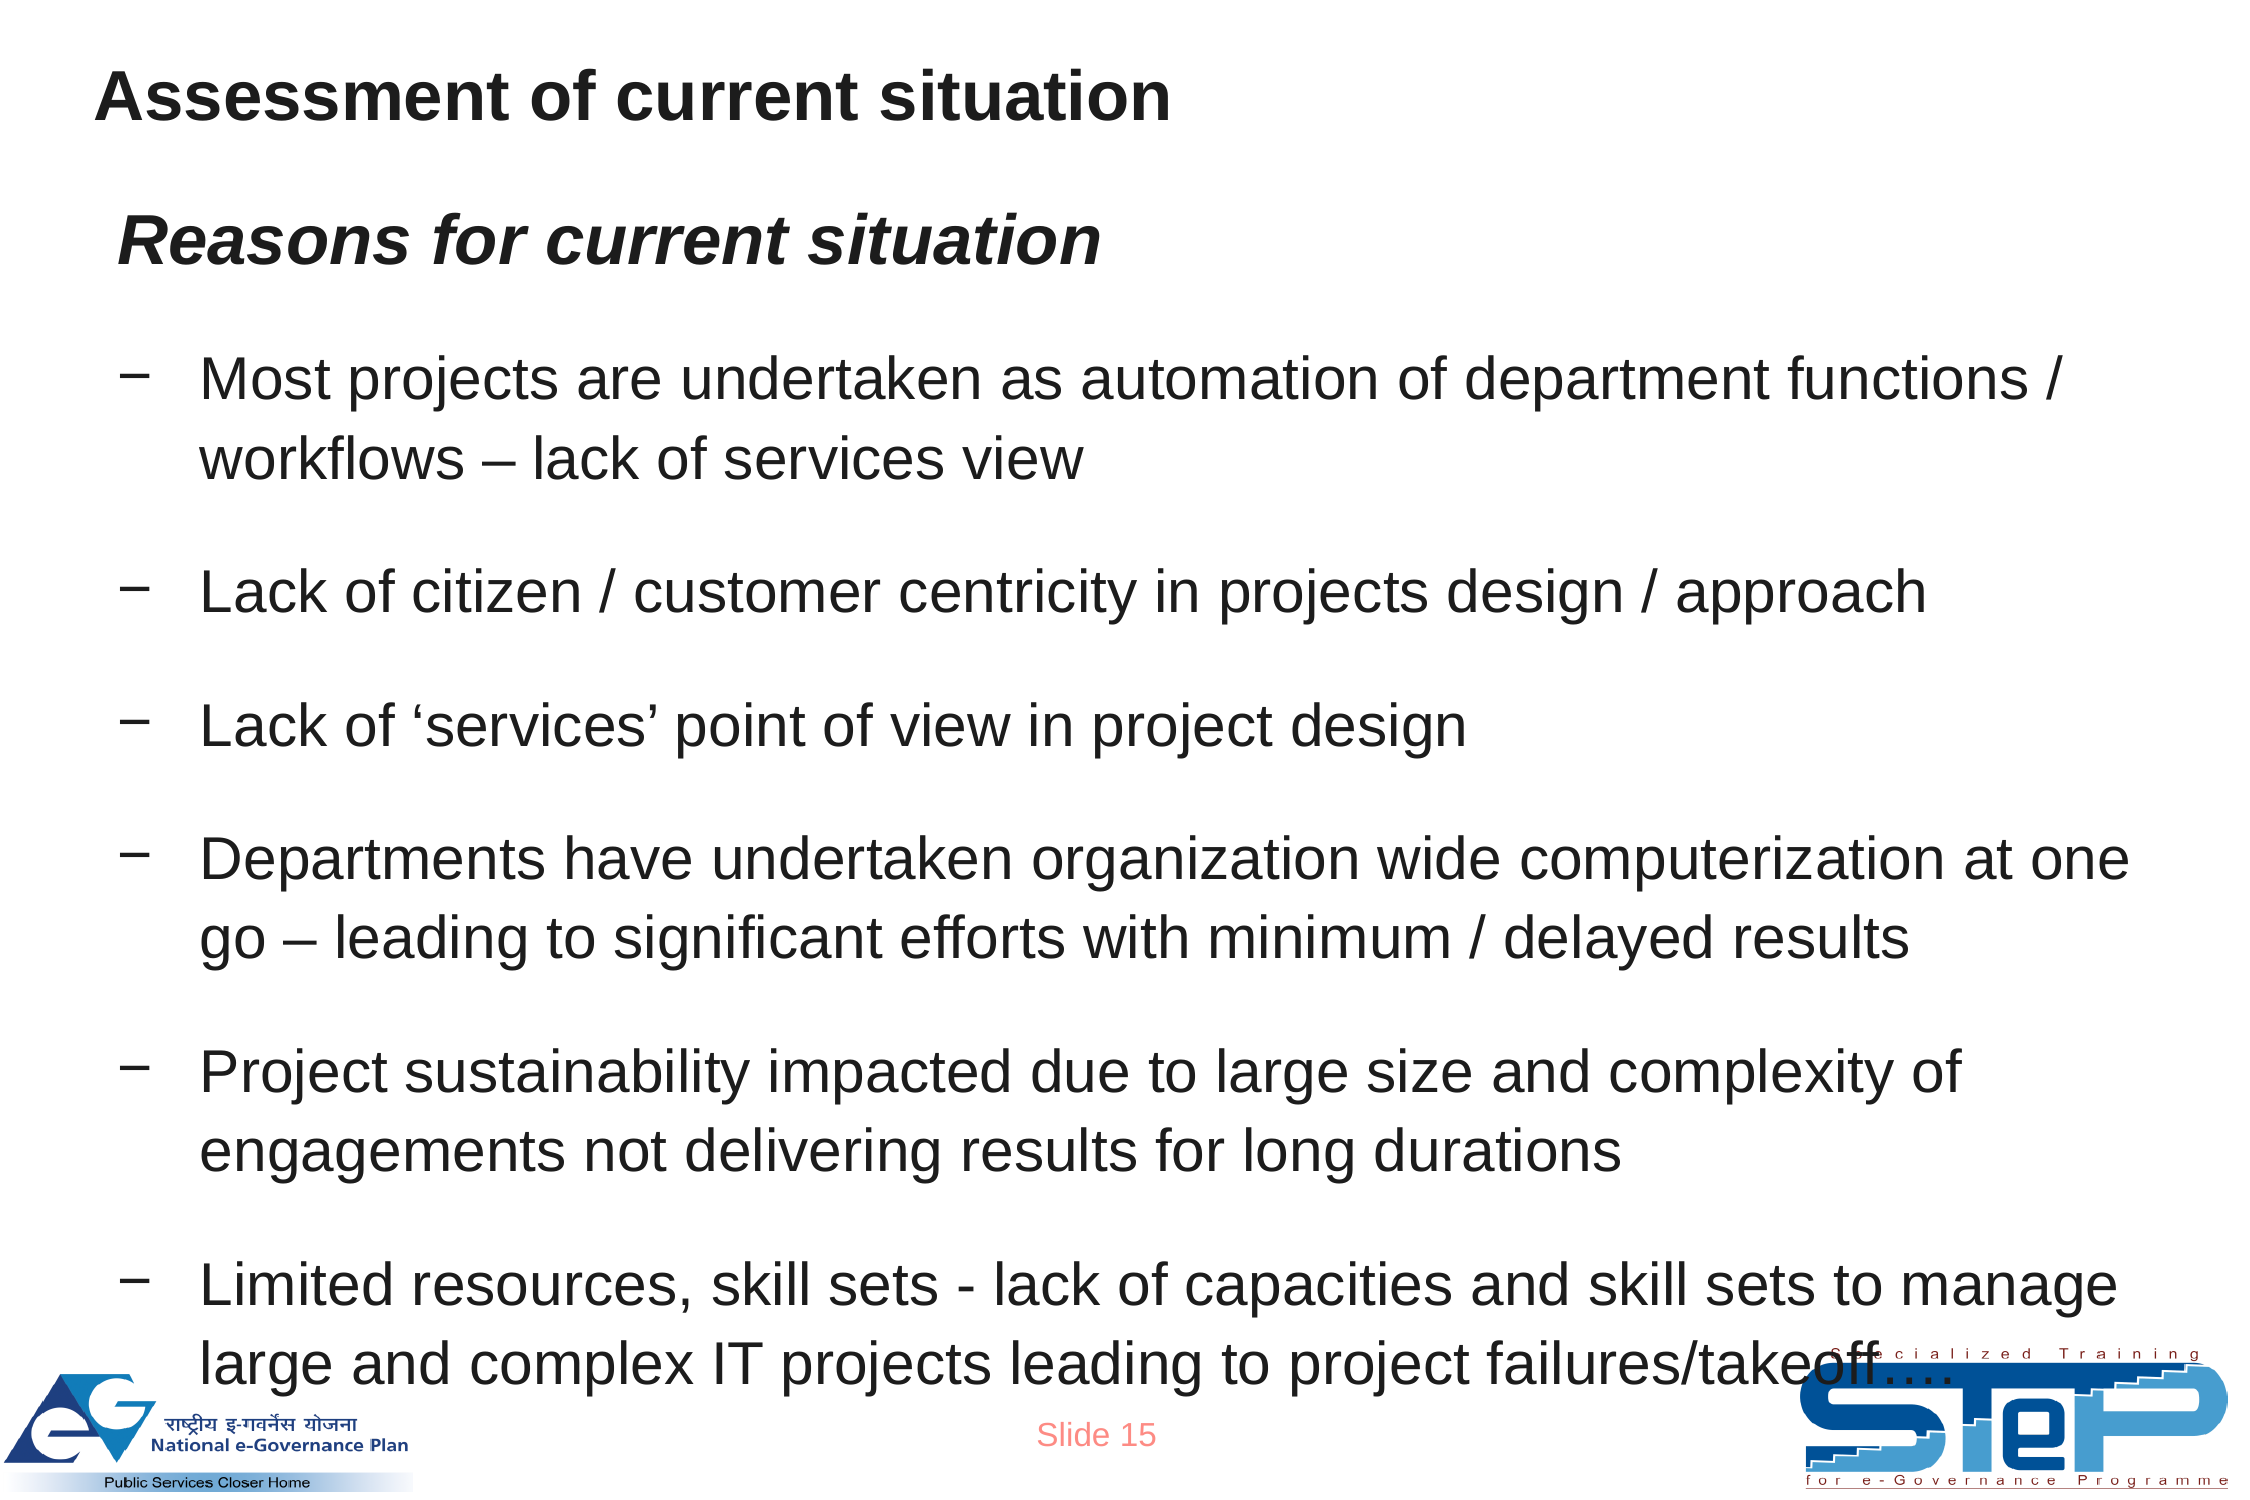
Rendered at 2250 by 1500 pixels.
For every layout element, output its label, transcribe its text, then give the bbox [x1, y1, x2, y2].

picture [3, 1374, 413, 1492]
picture [1800, 1348, 2228, 1489]
title Assessment of current situation [93, 49, 2138, 191]
list Reasons for current situation Most projects are undertaken as automation of department functions / workflows – lack of services view Lack of citizen / customer centricity in projects design / approach Lack of ‘services’ point of view in project design Departments have undertaken organization wide computerization at one go – leading to significant efforts with minimum / delayed results Project sustainability impacted due to large size and complexity of engagements not delivering results for long durations Limited resources, skill sets - lack of capacities and skill sets to manage large and complex IT projects leading to project failures/takeoff…. [74, 185, 2201, 1153]
